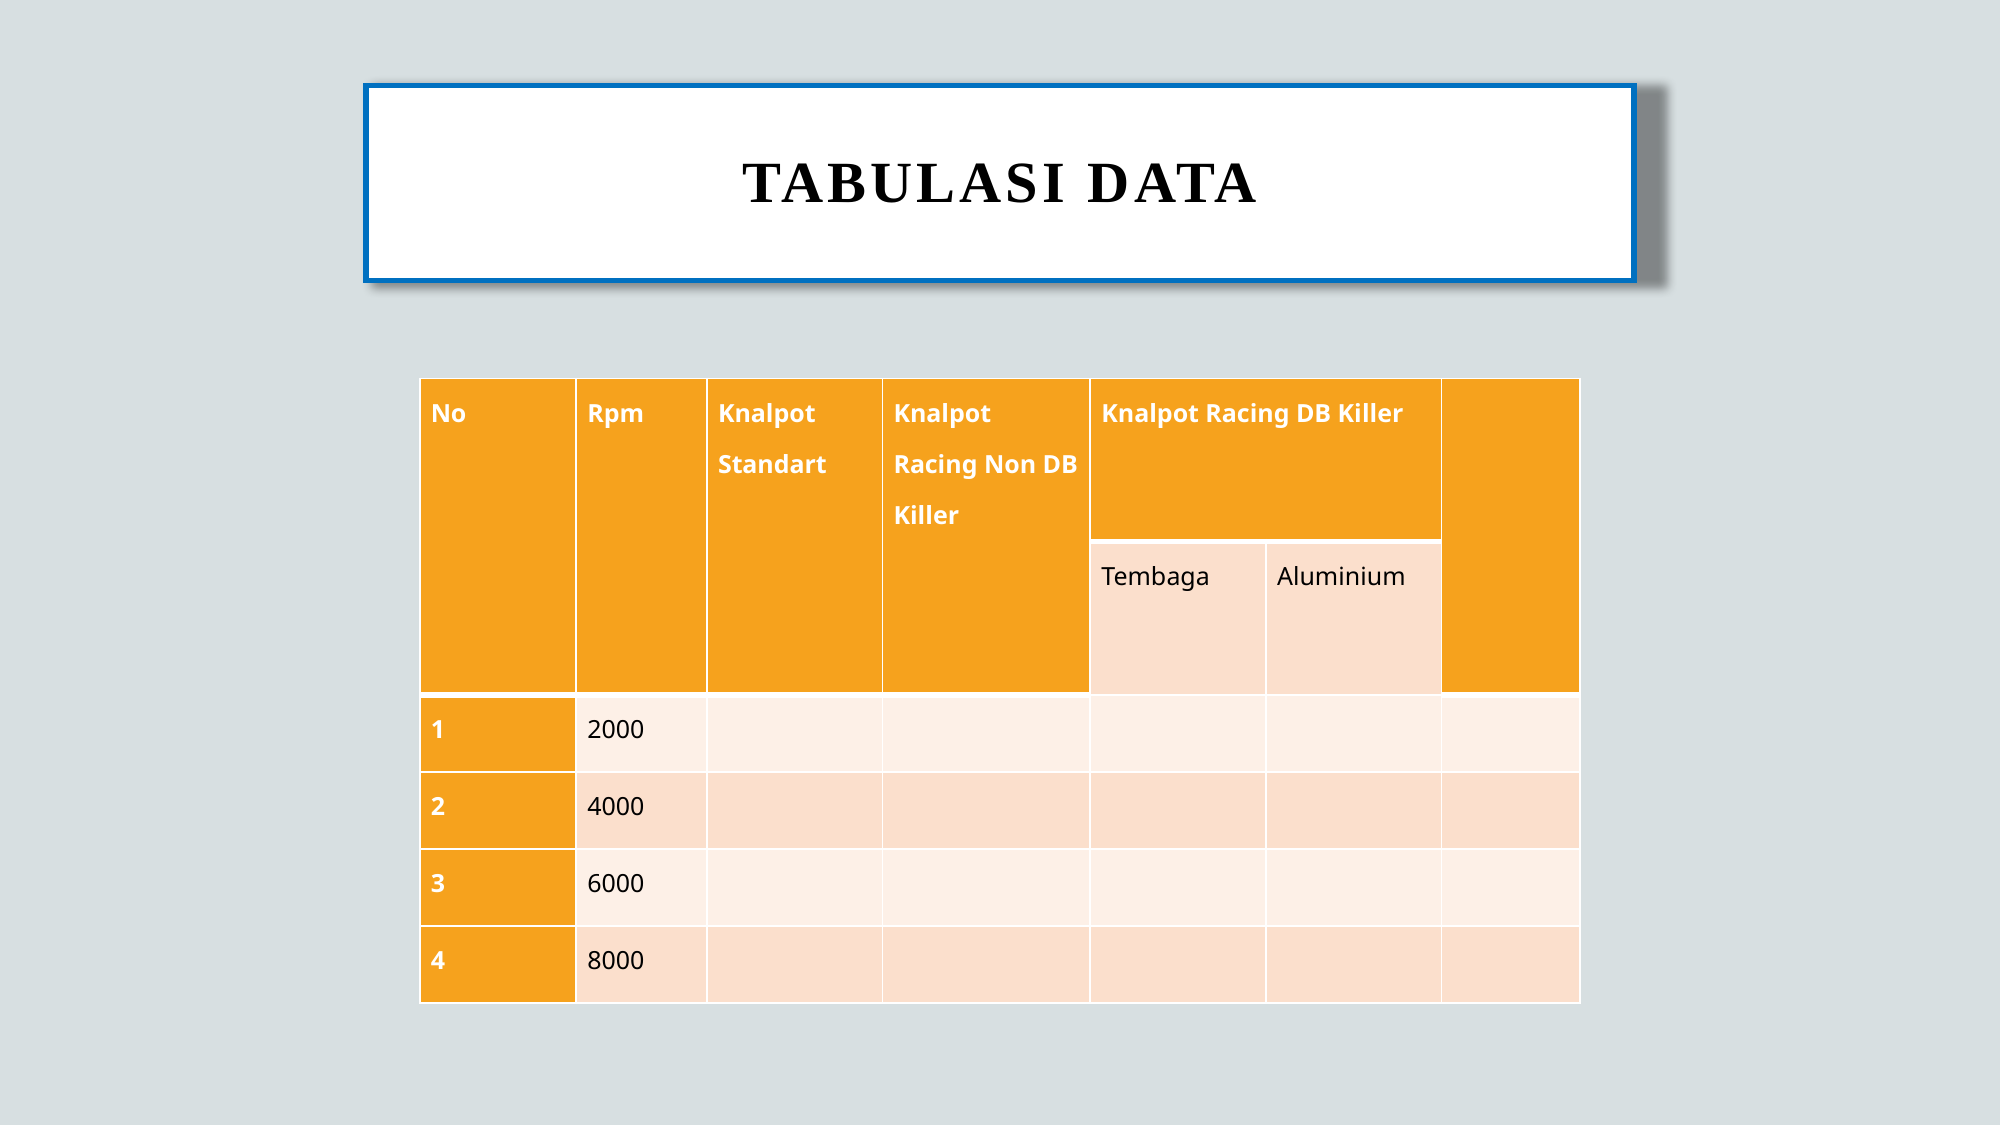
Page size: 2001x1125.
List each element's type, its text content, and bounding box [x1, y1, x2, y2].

table_cell [1091, 927, 1265, 1002]
table_cell 8000 [577, 927, 706, 1002]
table_cell 6000 [577, 850, 706, 925]
table_cell Aluminium [1267, 544, 1441, 694]
table_header No [421, 379, 575, 692]
table_cell [883, 850, 1089, 925]
table_cell 4 [421, 927, 575, 1002]
table_cell [1442, 698, 1579, 771]
table_cell [1091, 773, 1265, 848]
table_cell [1442, 773, 1579, 848]
table_cell [1267, 773, 1441, 848]
table_cell 4000 [577, 773, 706, 848]
table_cell [1091, 696, 1265, 771]
table_cell [883, 773, 1089, 848]
table_cell [1091, 850, 1265, 925]
table_cell Tembaga [1091, 544, 1265, 694]
table_cell [708, 773, 882, 848]
table_cell [708, 698, 882, 771]
table_cell [1442, 850, 1579, 925]
table_header Knalpot Racing DB Killer [1091, 379, 1441, 539]
table_cell 2000 [577, 698, 706, 771]
table_header Knalpot Standart [708, 379, 882, 692]
table_cell [708, 927, 882, 1002]
title Tabulasi Data [363, 83, 1637, 283]
table_cell [1267, 696, 1441, 771]
table_header Rpm [577, 379, 706, 692]
table_header [1442, 379, 1579, 692]
table_cell [883, 927, 1089, 1002]
table_cell [708, 850, 882, 925]
table_cell [1267, 927, 1441, 1002]
table_cell 2 [421, 773, 575, 848]
table_header Knalpot Racing Non DB Killer [883, 379, 1089, 692]
table_cell 3 [421, 850, 575, 925]
table_cell [1267, 850, 1441, 925]
table_cell 1 [421, 698, 575, 771]
table_cell [1442, 927, 1579, 1002]
table_cell [883, 698, 1089, 771]
